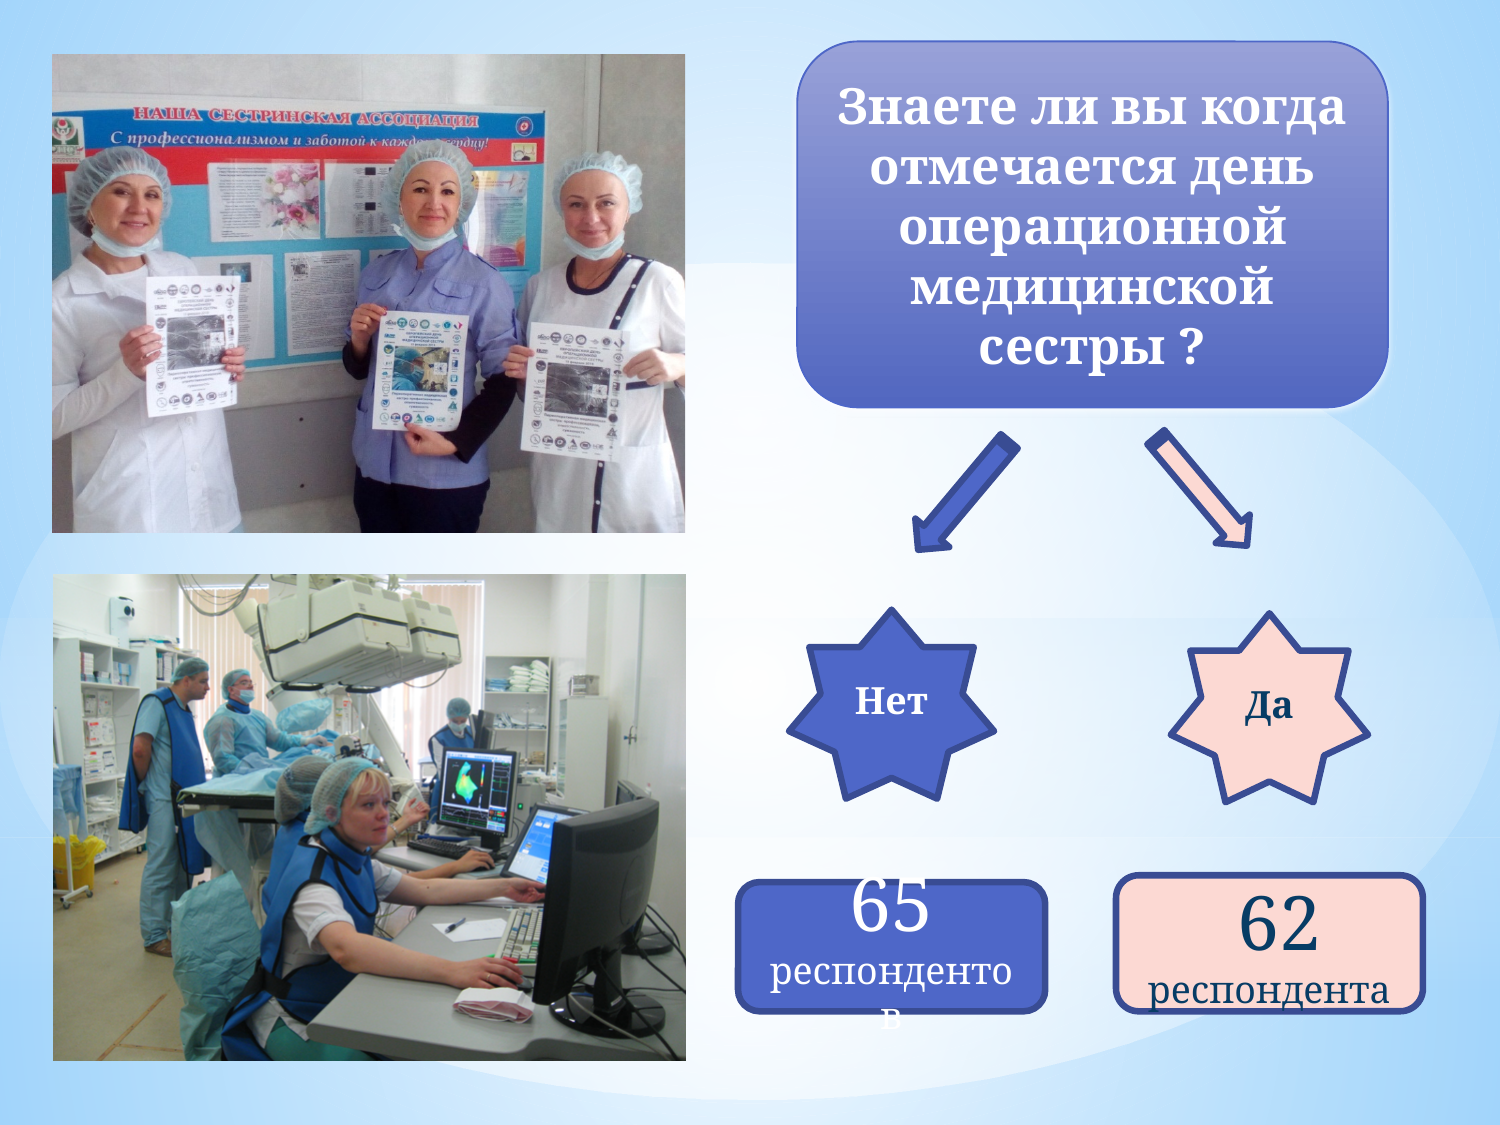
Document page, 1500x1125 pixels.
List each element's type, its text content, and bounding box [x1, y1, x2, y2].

picture [52, 573, 686, 1061]
text_box 62 респондента [1112, 871, 1427, 1015]
text_box [1144, 426, 1253, 549]
text_box [912, 430, 1021, 554]
text_box Знаете ли вы когда отмечается день операционной медицинской сестры ? [796, 40, 1389, 409]
text_box Да [1167, 610, 1372, 806]
text_box Нет [785, 606, 998, 802]
text_box 65 респондентов [734, 878, 1049, 1015]
picture [51, 54, 686, 534]
